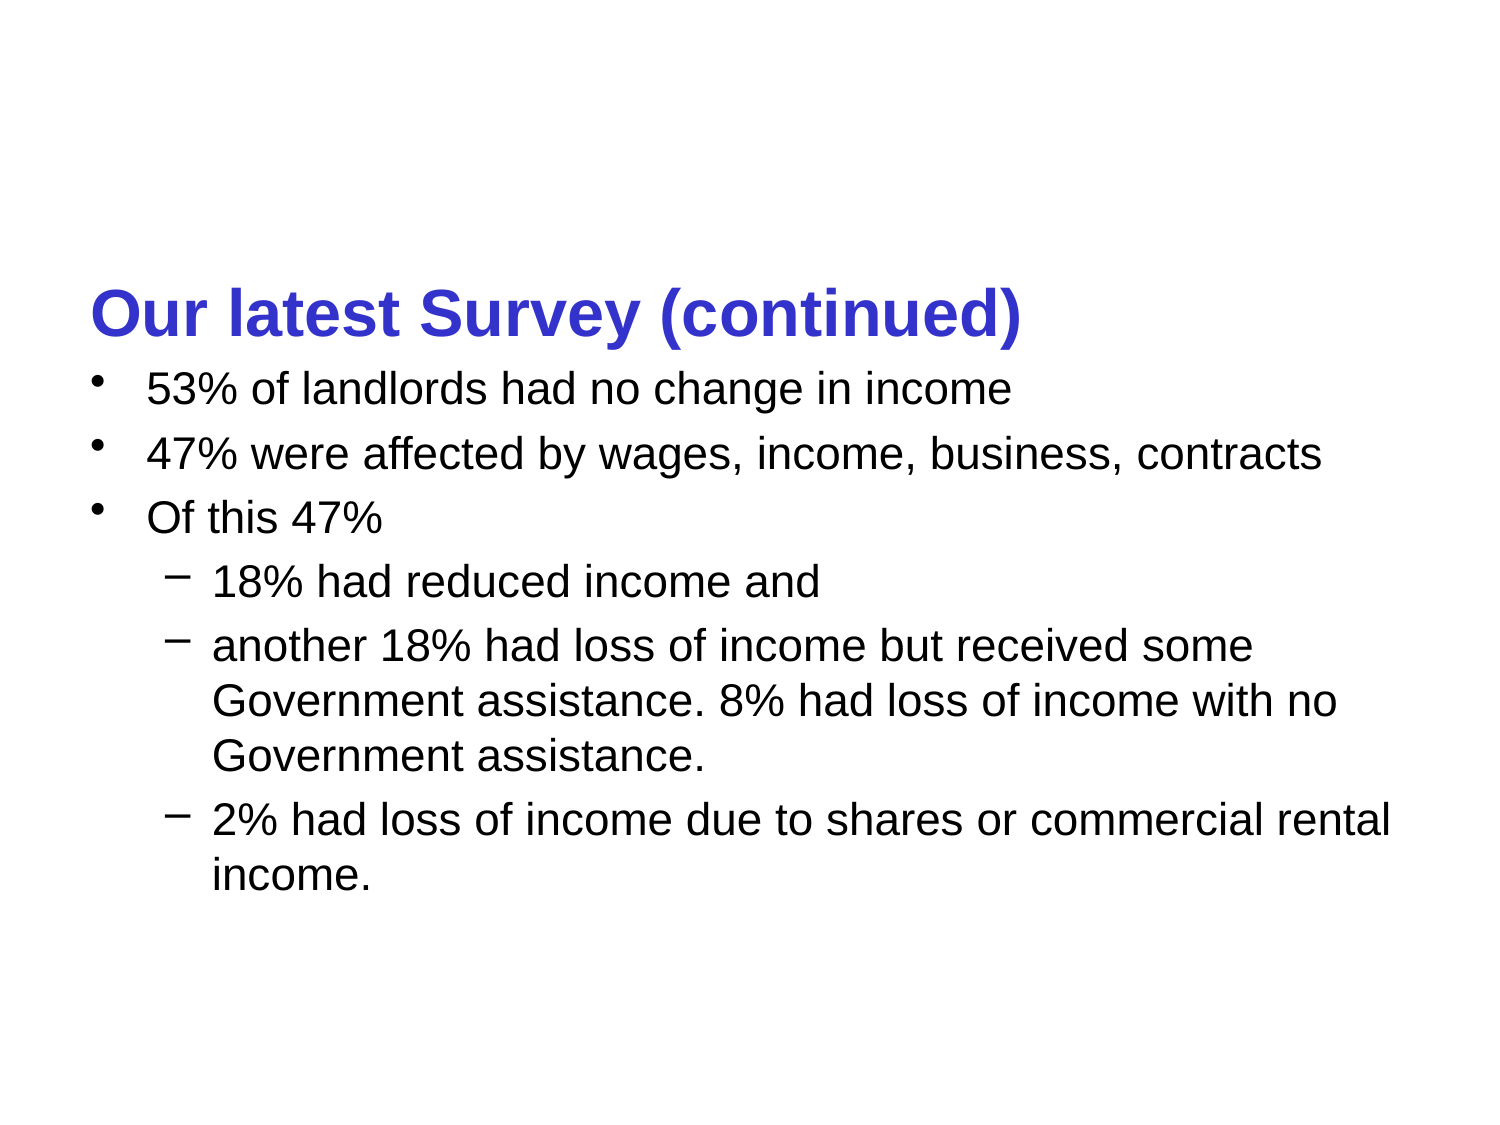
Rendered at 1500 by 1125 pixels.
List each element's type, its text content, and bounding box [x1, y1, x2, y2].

list Our latest Survey (continued) 53% of landlords had no change in income 47% were affected by wages, income, business, contracts Of this 47% 18% had reduced income and another 18% had loss of income but received some Government assistance. 8% had loss of income with no Government assistance. 2% had loss of income due to shares or commercial rental income. [74, 262, 1426, 1006]
